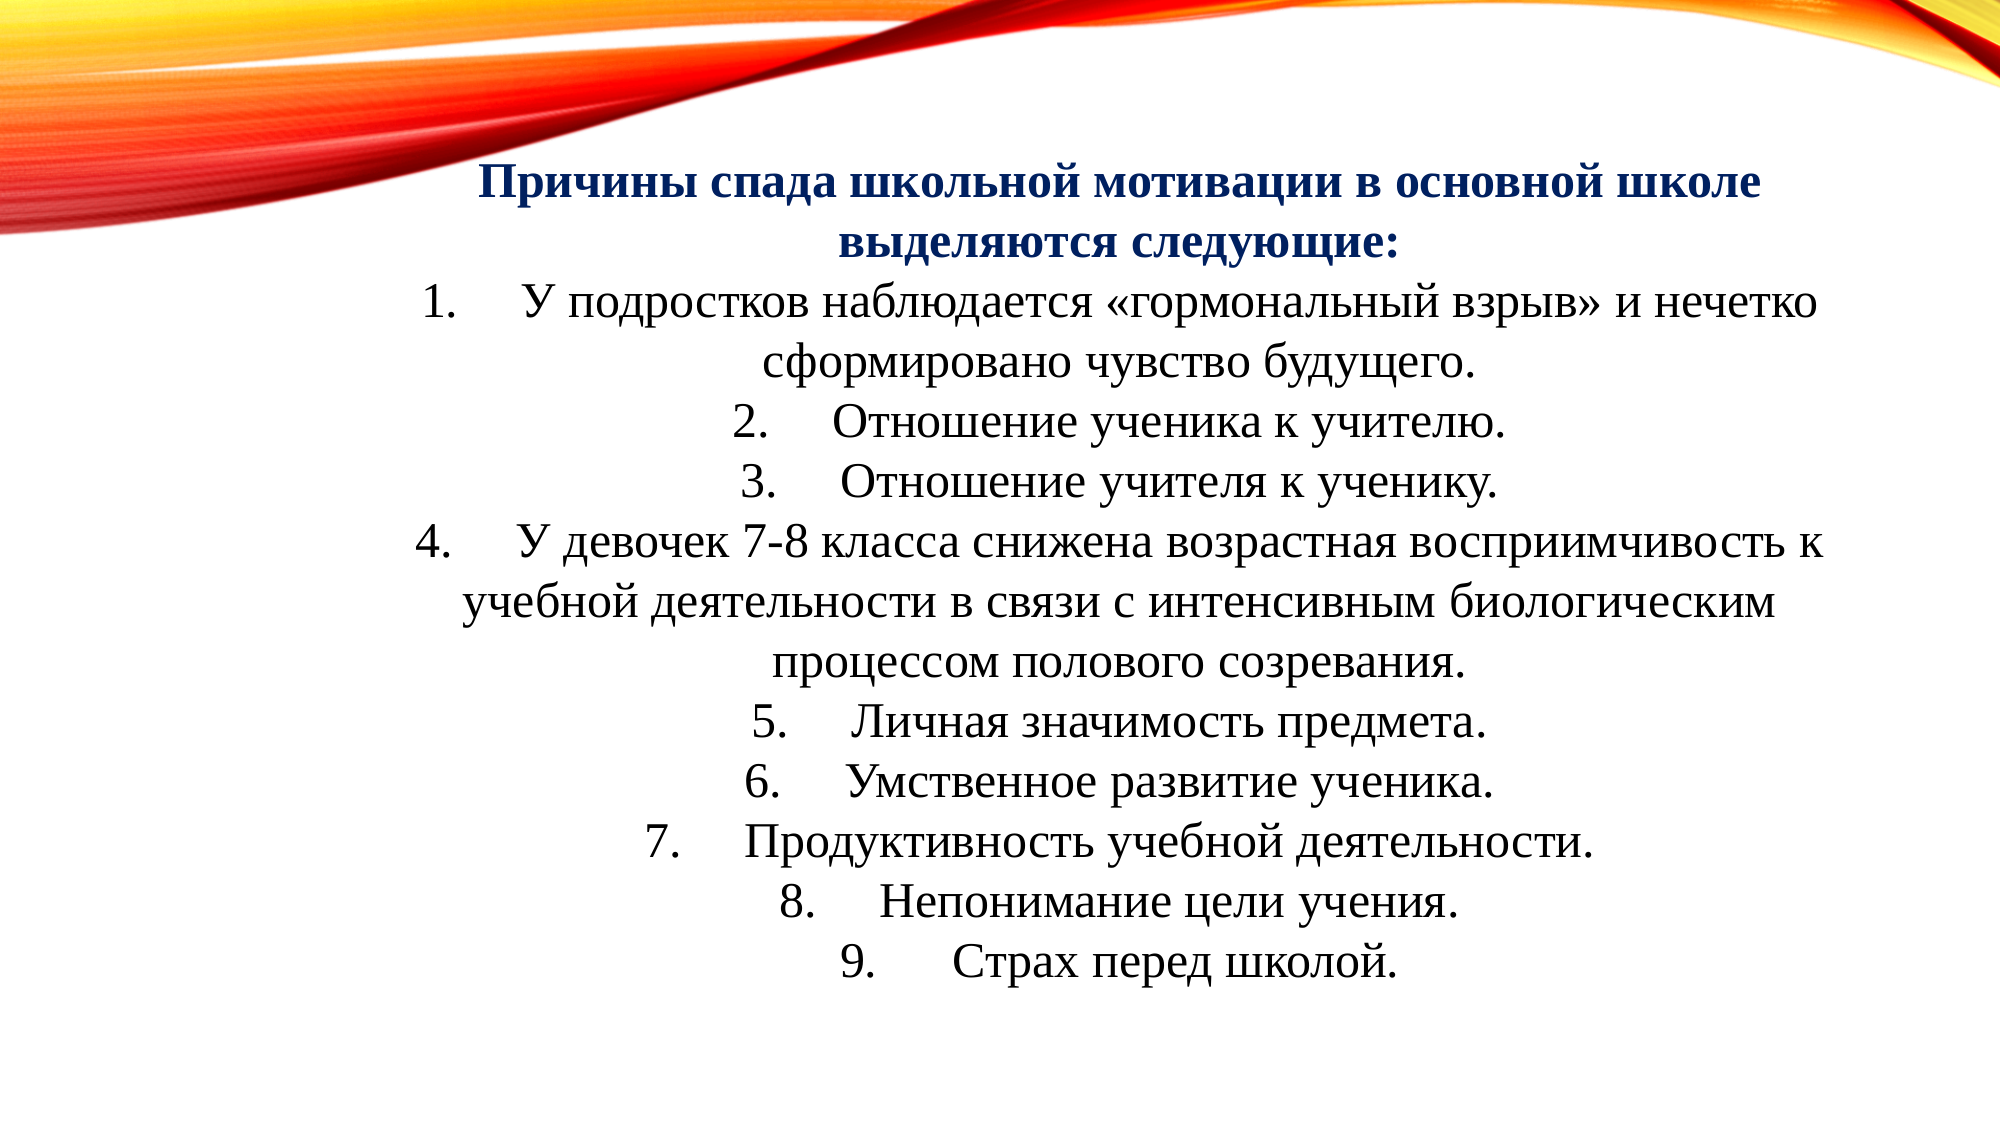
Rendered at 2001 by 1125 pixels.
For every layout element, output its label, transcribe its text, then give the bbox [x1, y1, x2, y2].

picture [0, 0, 2000, 237]
title Причины спада школьной мотивации в основной школе выделяются следующие: 1. У подростков наблюдается «гормональный взрыв» и нечетко сформировано чувство будущего. 2. Отношение ученика к учителю. 3. Отношение учителя к ученику. 4. У девочек 7-8 класса снижена возрастная восприимчивость к учебной деятельности в связи с интенсивным биологическим процессом полового созревания. 5. Личная значимость предмета. 6. Умственное развитие ученика. 7. Продуктивность учебной деятельности. 8. Непонимание цели учения. 9. Страх перед школой. [365, 147, 1875, 1046]
